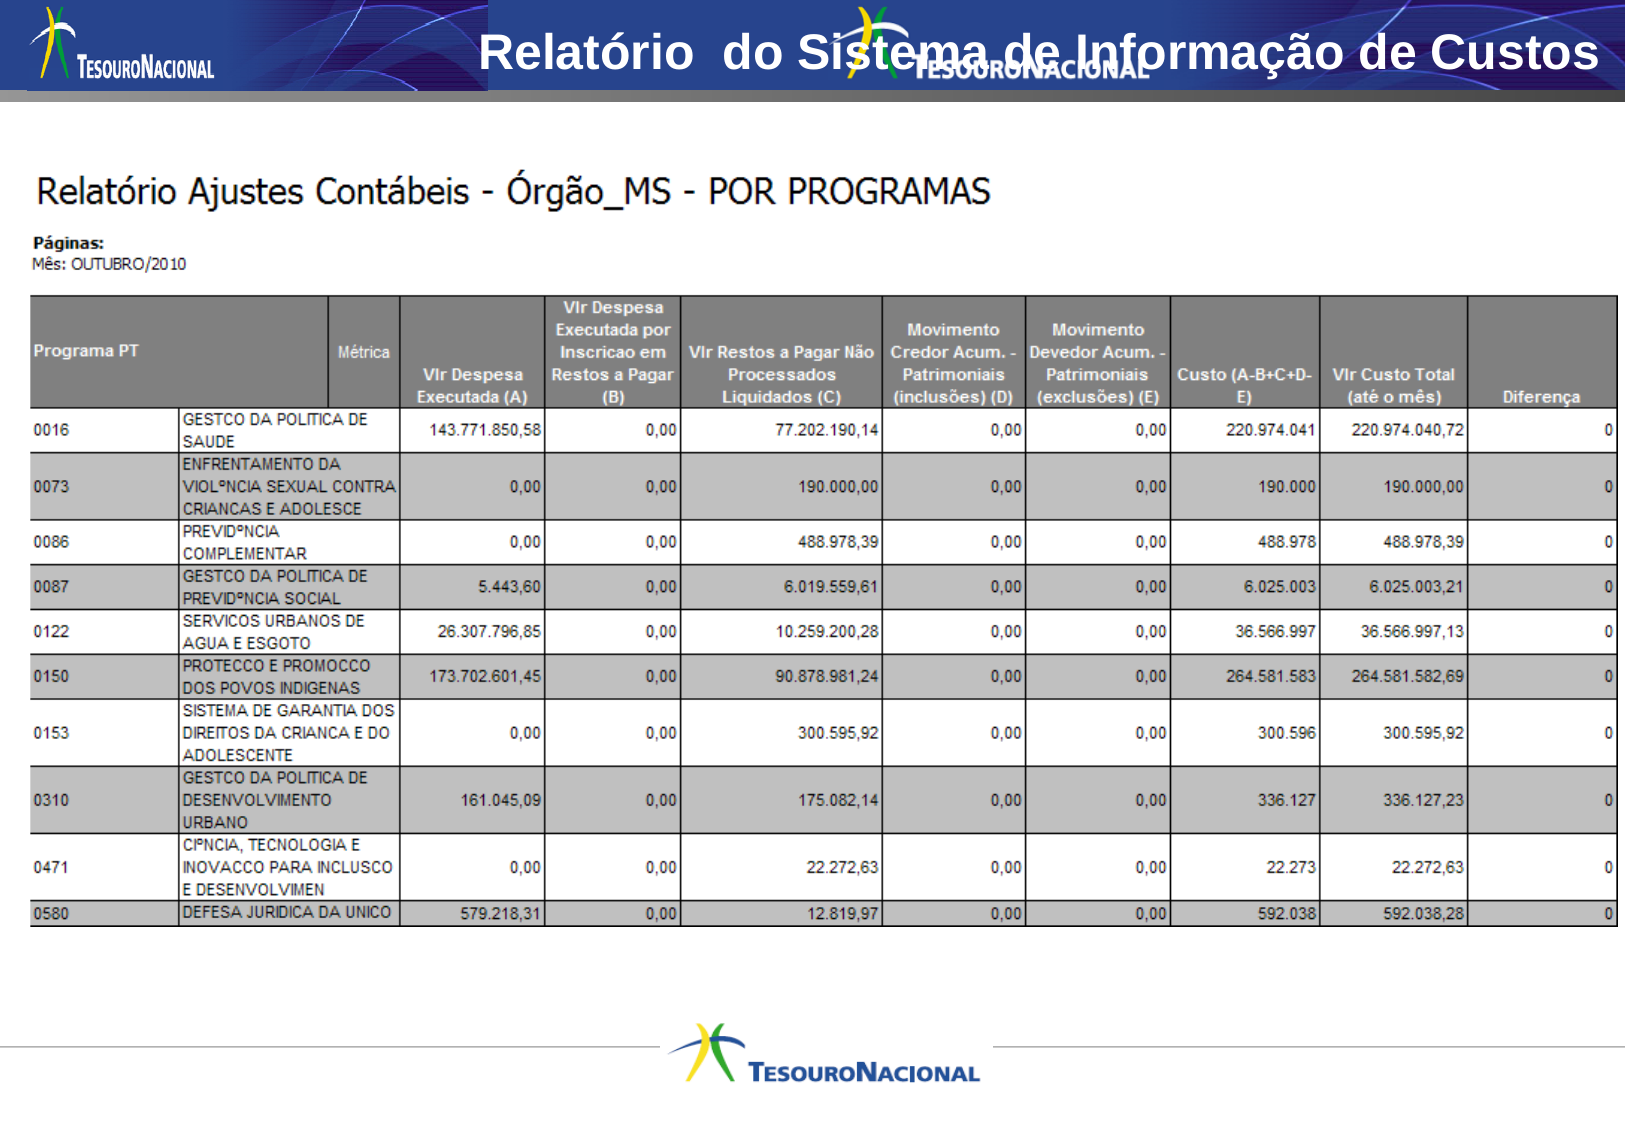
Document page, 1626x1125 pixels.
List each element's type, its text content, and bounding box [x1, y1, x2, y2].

picture [0, 0, 1625, 91]
picture [29, 166, 1618, 928]
picture [660, 1019, 993, 1093]
text_box Relatório do Sistema de Informação de Custos [140, 12, 1616, 88]
